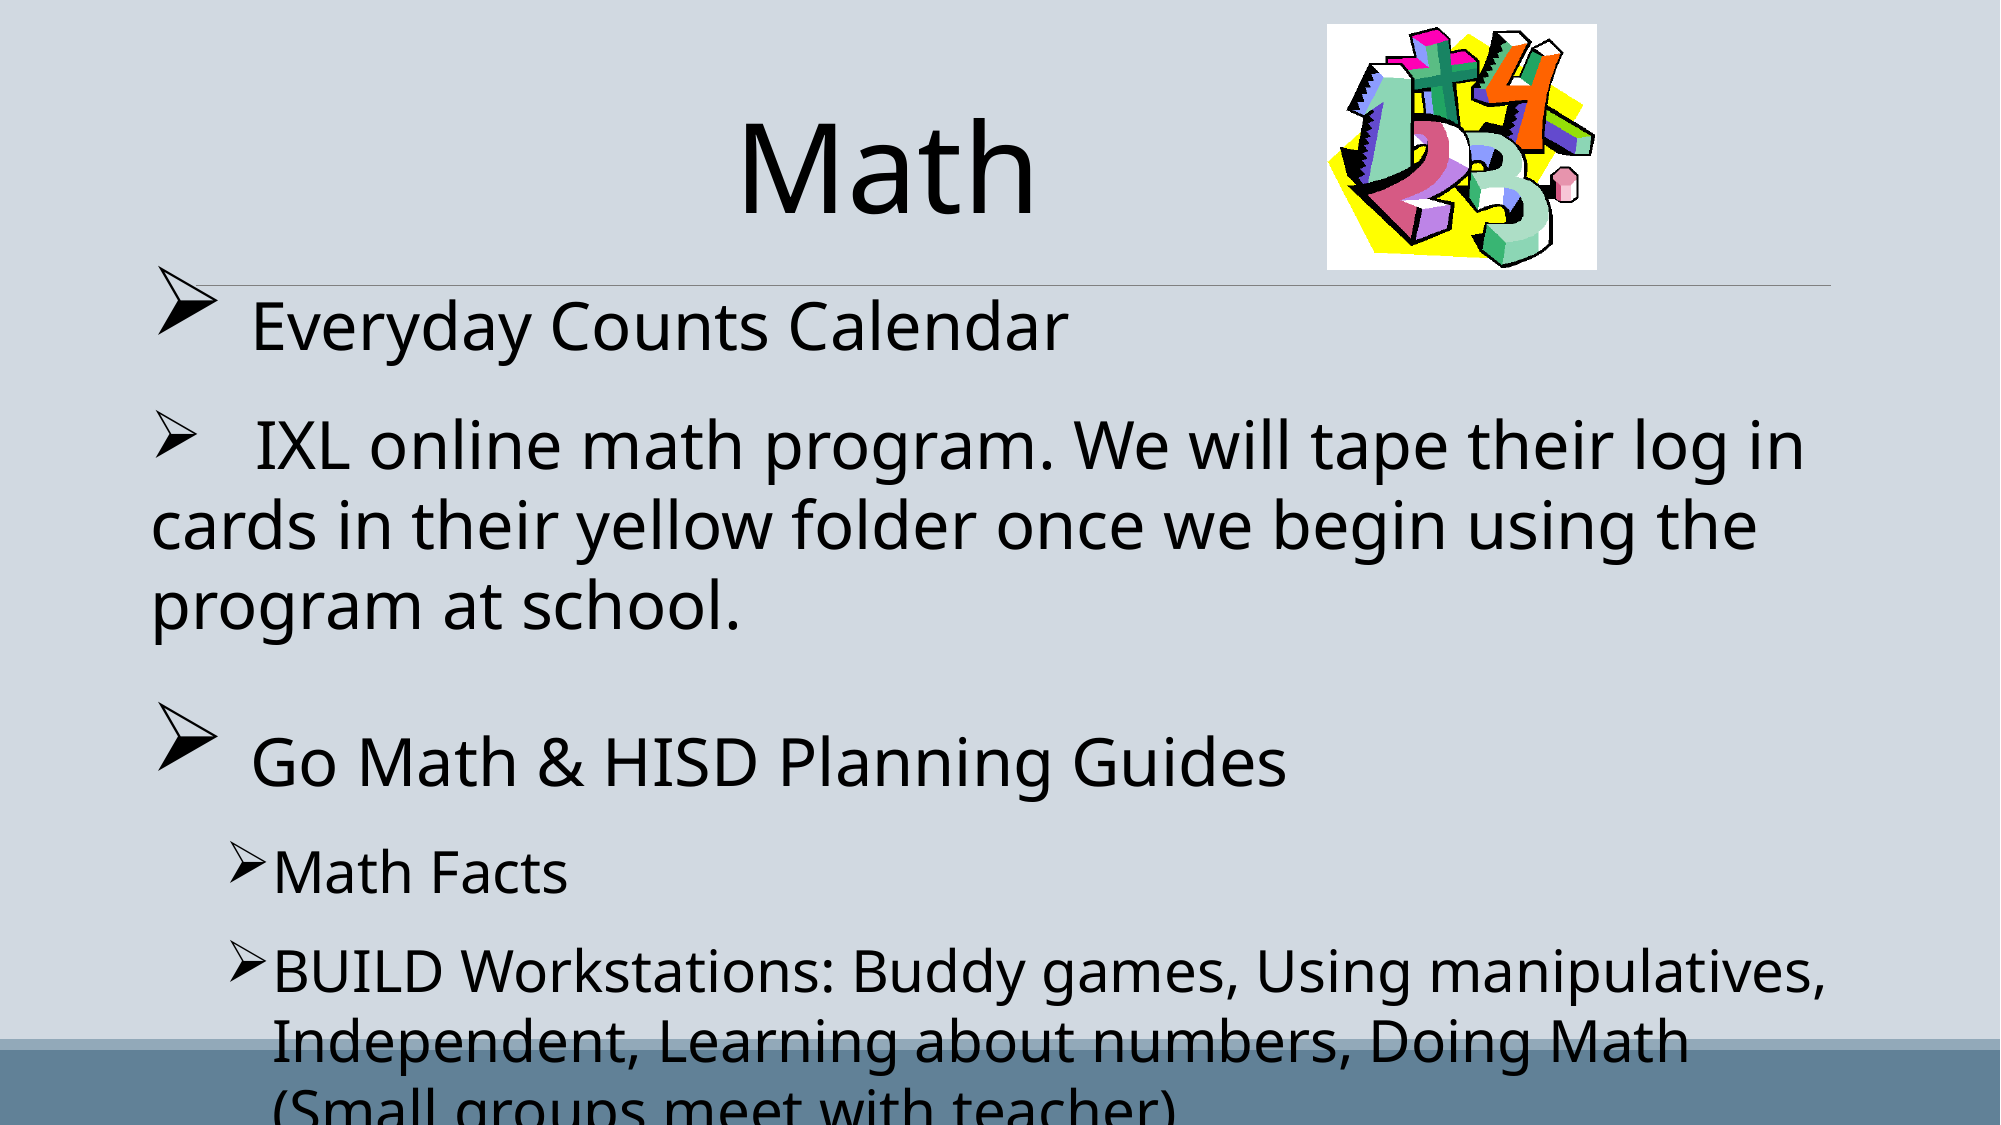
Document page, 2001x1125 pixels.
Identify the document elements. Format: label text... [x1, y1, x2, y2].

picture [1326, 24, 1598, 271]
text_box Math [474, 80, 1300, 246]
text_box Everyday Counts Calendar IXL online math program. We will tape their log in cards in their yellow folder once we begin using the program at school. Go Math & HISD Planning Guides Math Facts BUILD Workstations: Buddy games, Using manipulatives, Independent, Learning about numbers, Doing Math (Small groups meet with teacher) [135, 247, 1867, 1125]
